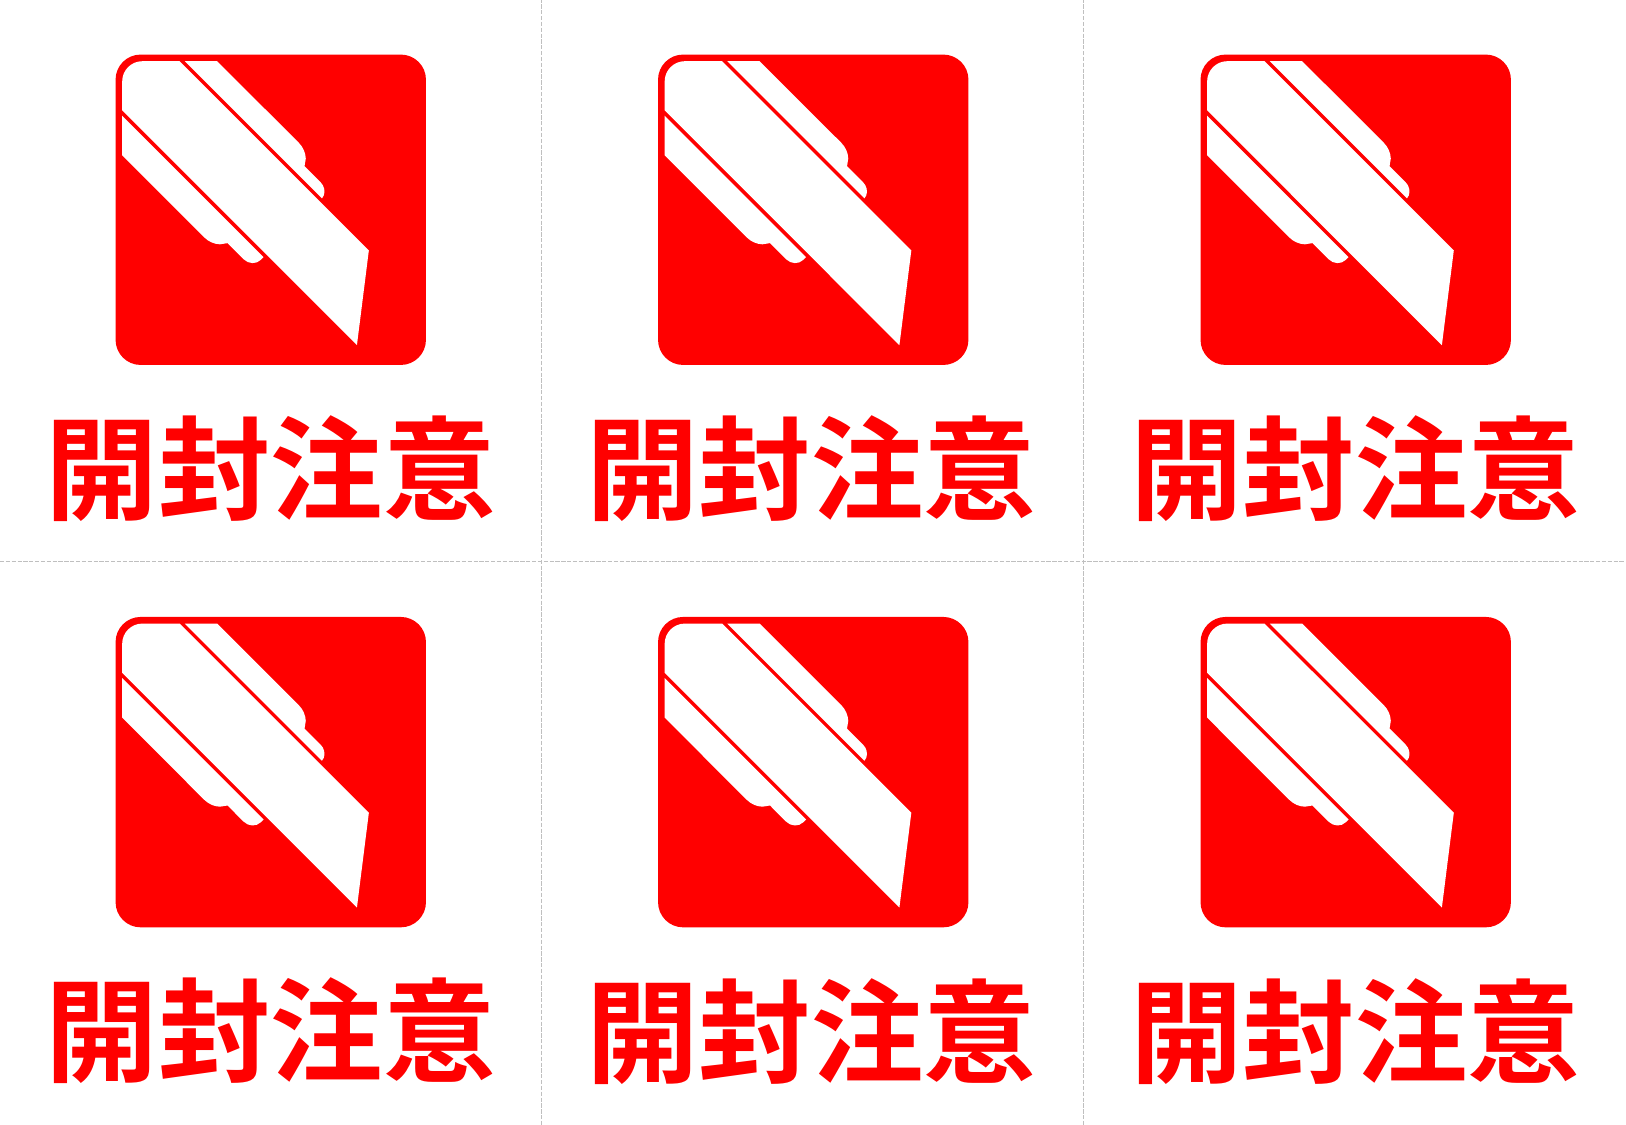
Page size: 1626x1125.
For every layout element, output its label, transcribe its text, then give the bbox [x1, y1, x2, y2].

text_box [1200, 616, 1511, 928]
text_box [658, 54, 969, 365]
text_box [115, 616, 426, 928]
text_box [115, 54, 426, 365]
text_box 開封注意 [45, 399, 496, 535]
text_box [1200, 54, 1511, 365]
text_box 開封注意 [1130, 961, 1581, 1097]
text_box 開封注意 [45, 961, 496, 1097]
text_box 開封注意 [586, 961, 1037, 1097]
text_box 開封注意 [586, 399, 1037, 535]
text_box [658, 616, 969, 928]
text_box 開封注意 [1130, 399, 1581, 535]
